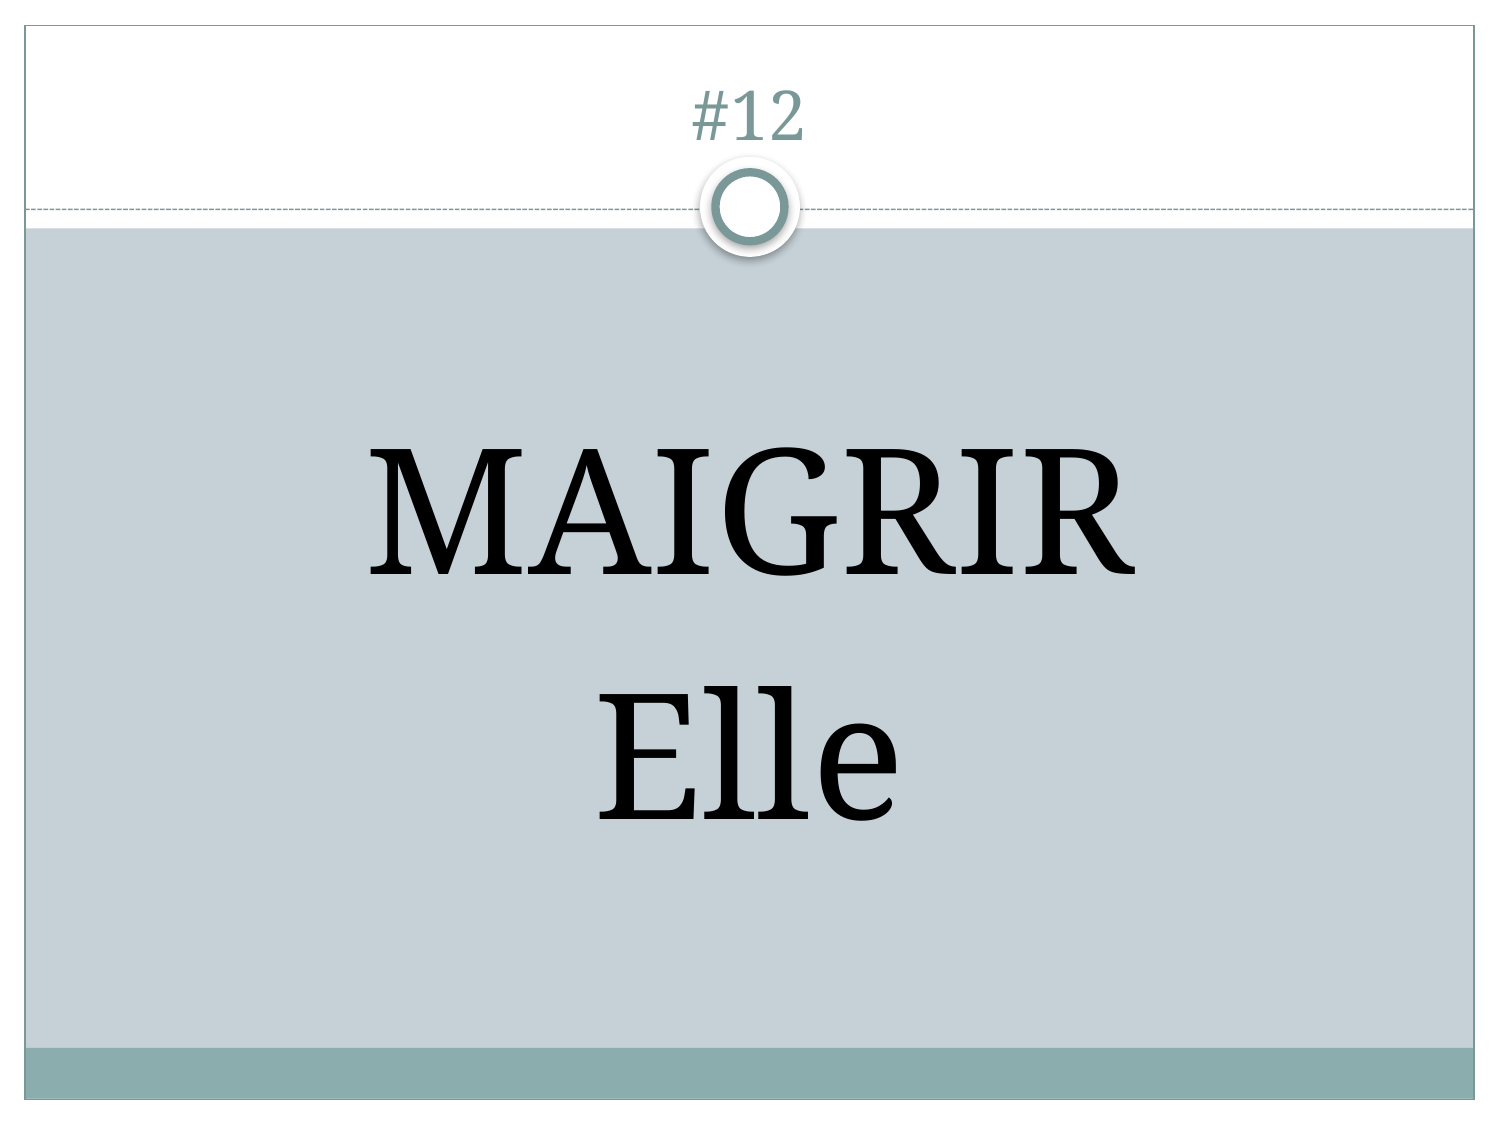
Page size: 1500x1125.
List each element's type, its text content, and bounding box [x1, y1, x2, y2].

list MAIGRIR Elle [49, 249, 1450, 1005]
title #12 [49, 37, 1450, 162]
